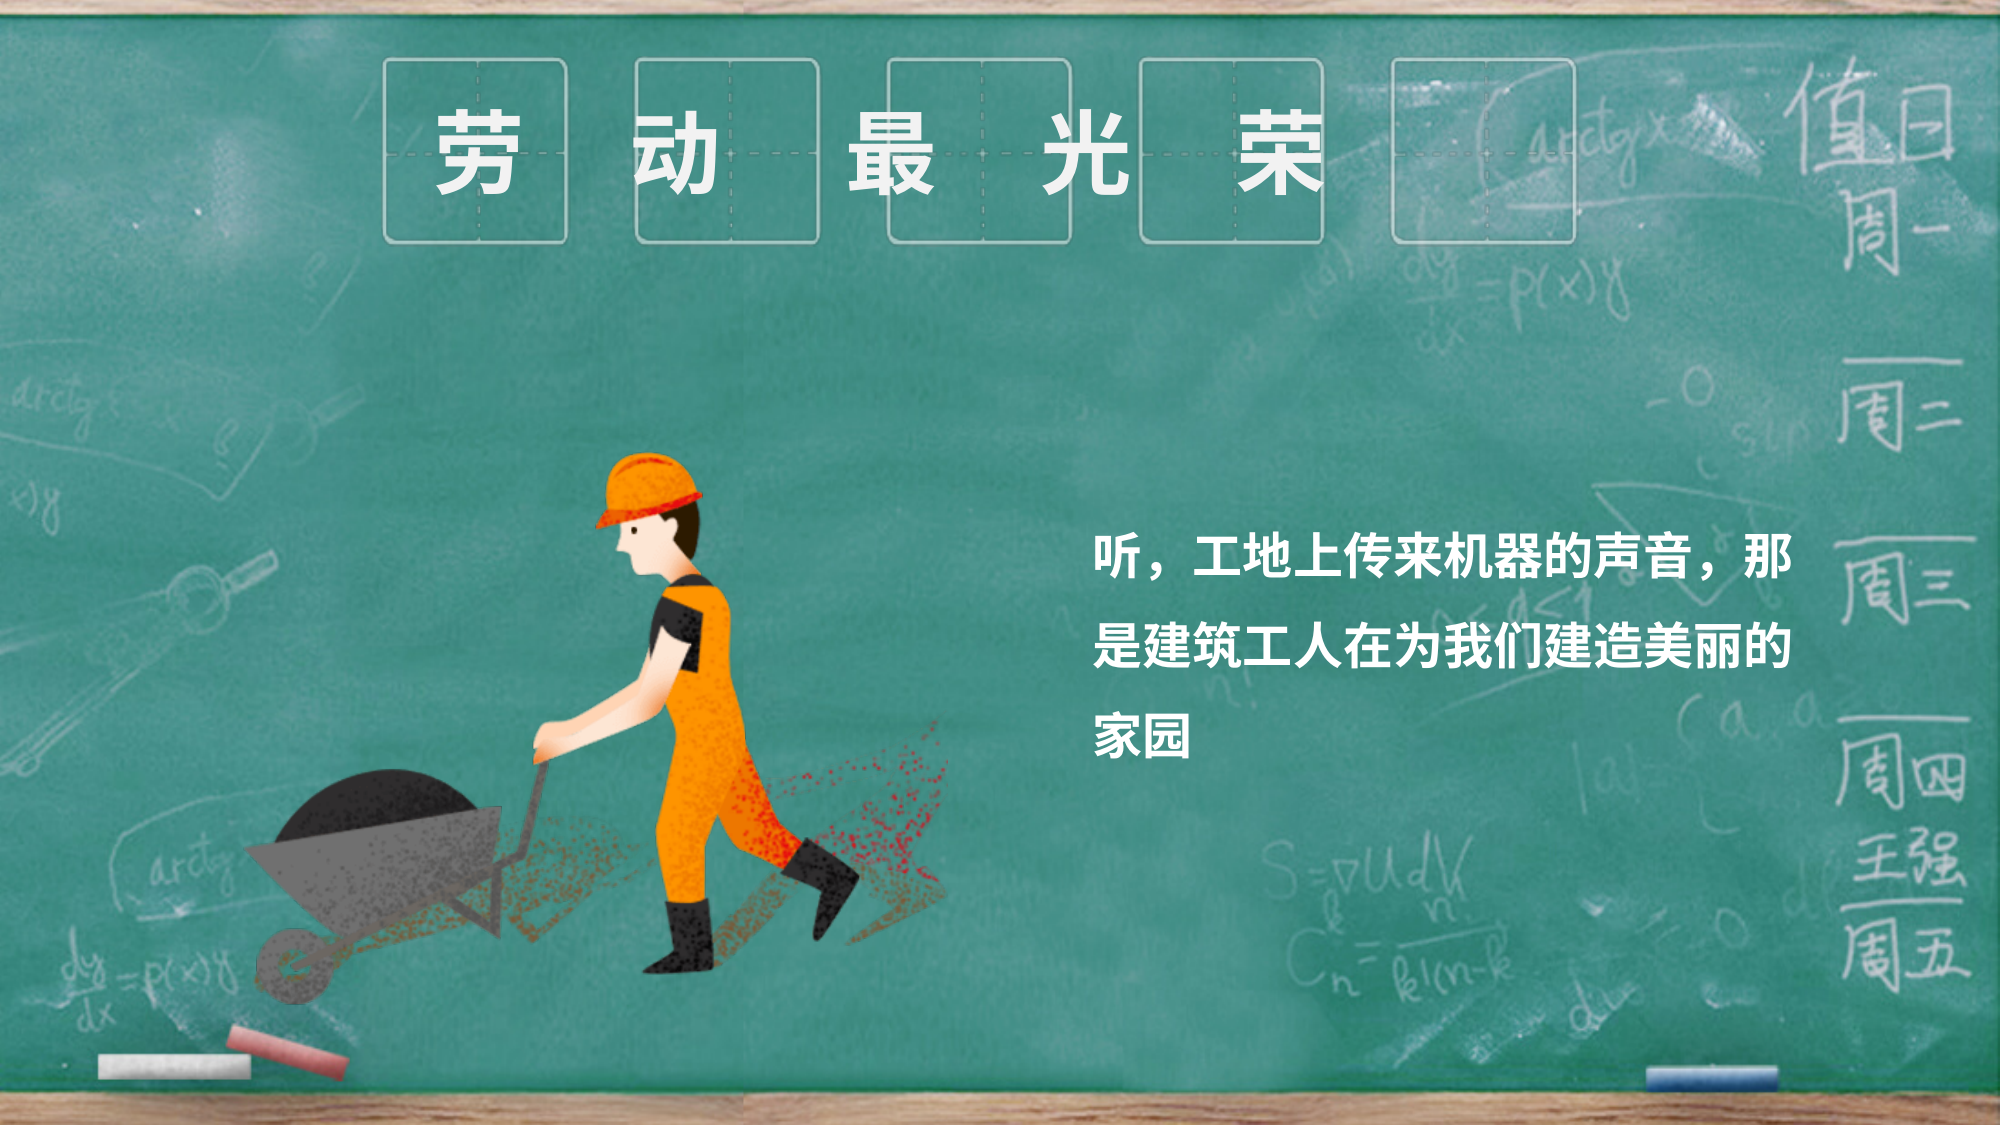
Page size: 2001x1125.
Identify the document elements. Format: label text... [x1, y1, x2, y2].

text_box 听，工地上传来机器的声音，那是建筑工人在为我们建造美丽的家园 [1077, 413, 1833, 847]
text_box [380, 56, 1683, 247]
picture [0, 0, 2000, 1125]
